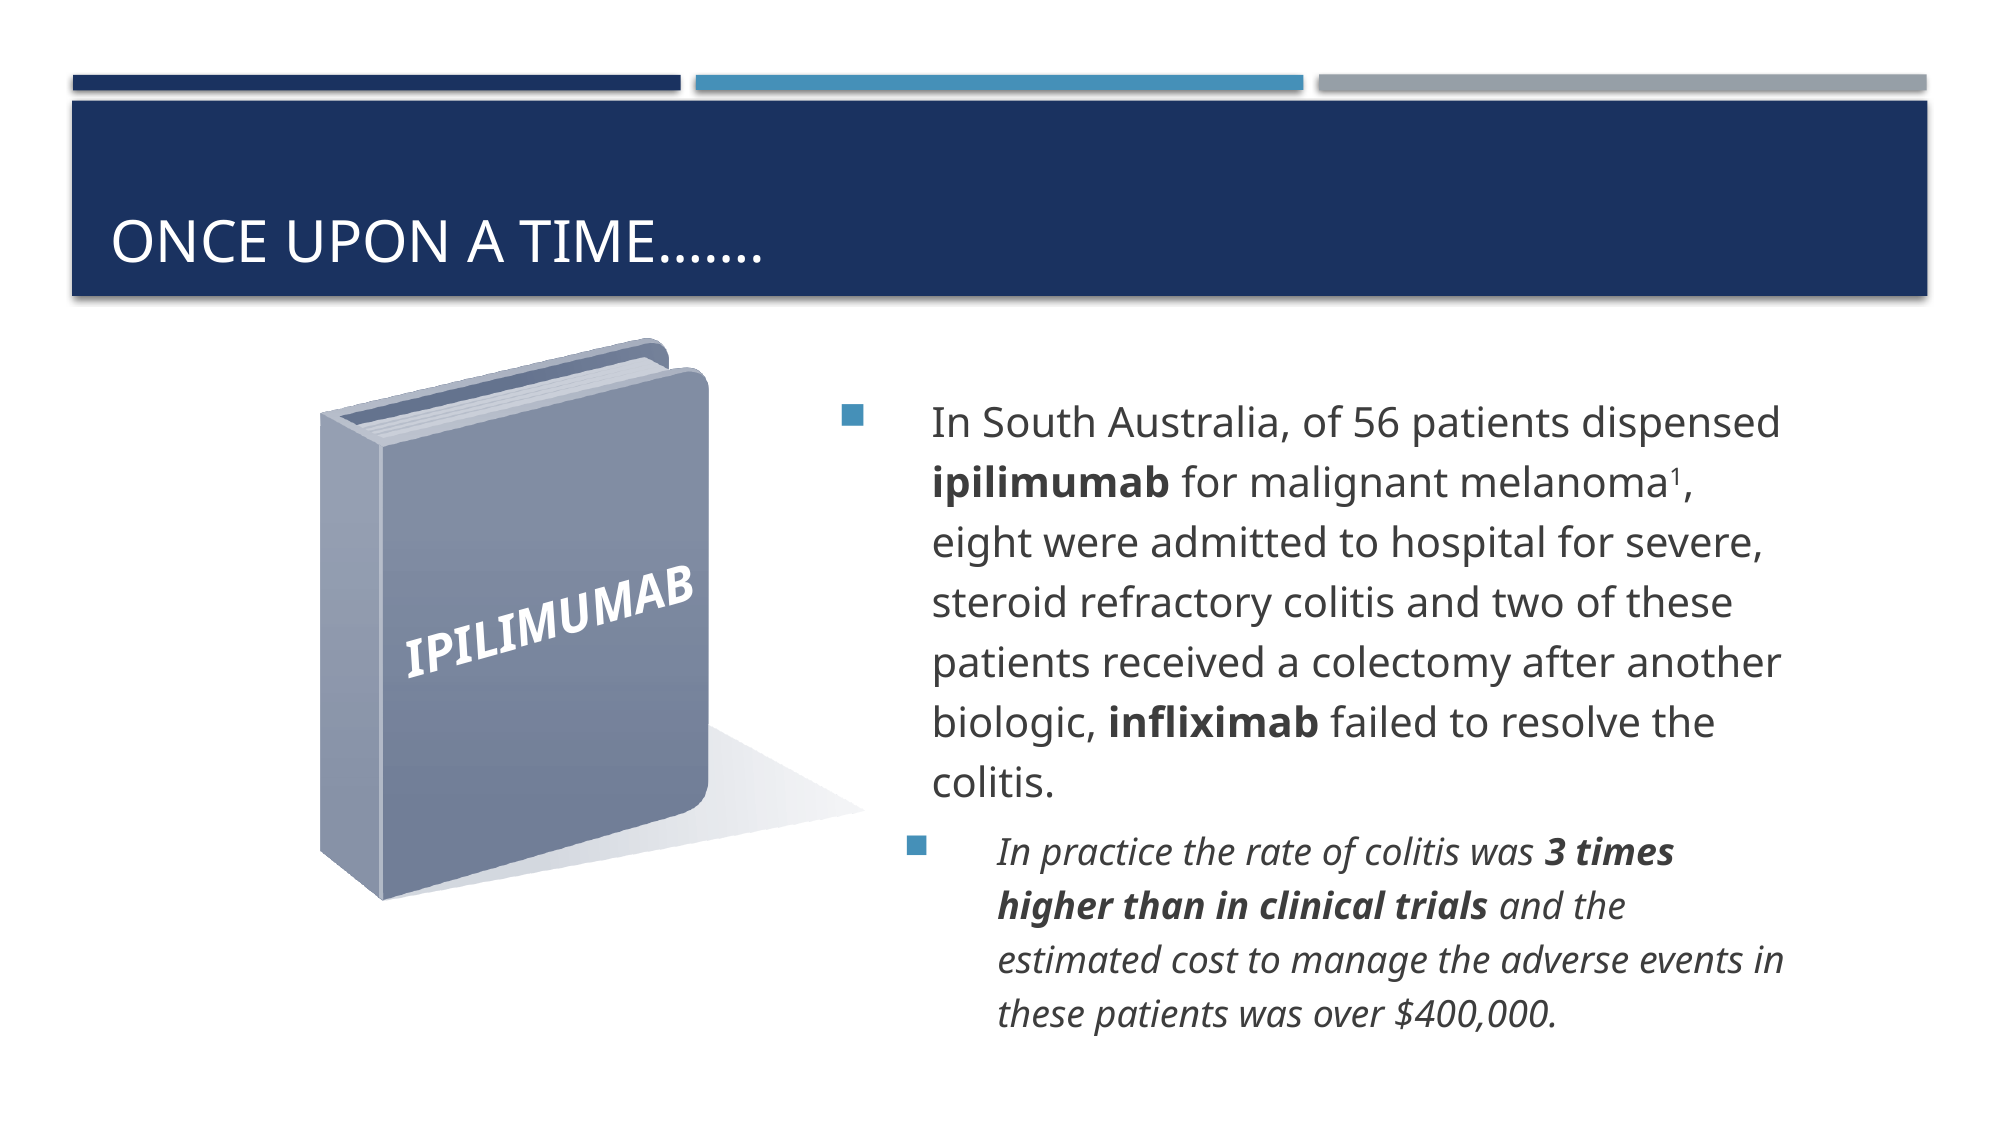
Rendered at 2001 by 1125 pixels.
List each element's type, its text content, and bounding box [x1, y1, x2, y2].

list In South Australia, of 56 patients dispensed ipilimumab for malignant melanoma1, eight were admitted to hospital for severe, steroid refractory colitis and two of these patients received a colectomy after another biologic, infliximab failed to resolve the colitis. In practice the rate of colitis was 3 times higher than in clinical trials and the estimated cost to manage the adverse events in these patients was over $400,000. [822, 338, 1802, 1083]
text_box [320, 337, 865, 902]
title Once upon a time……. [95, 115, 1905, 282]
